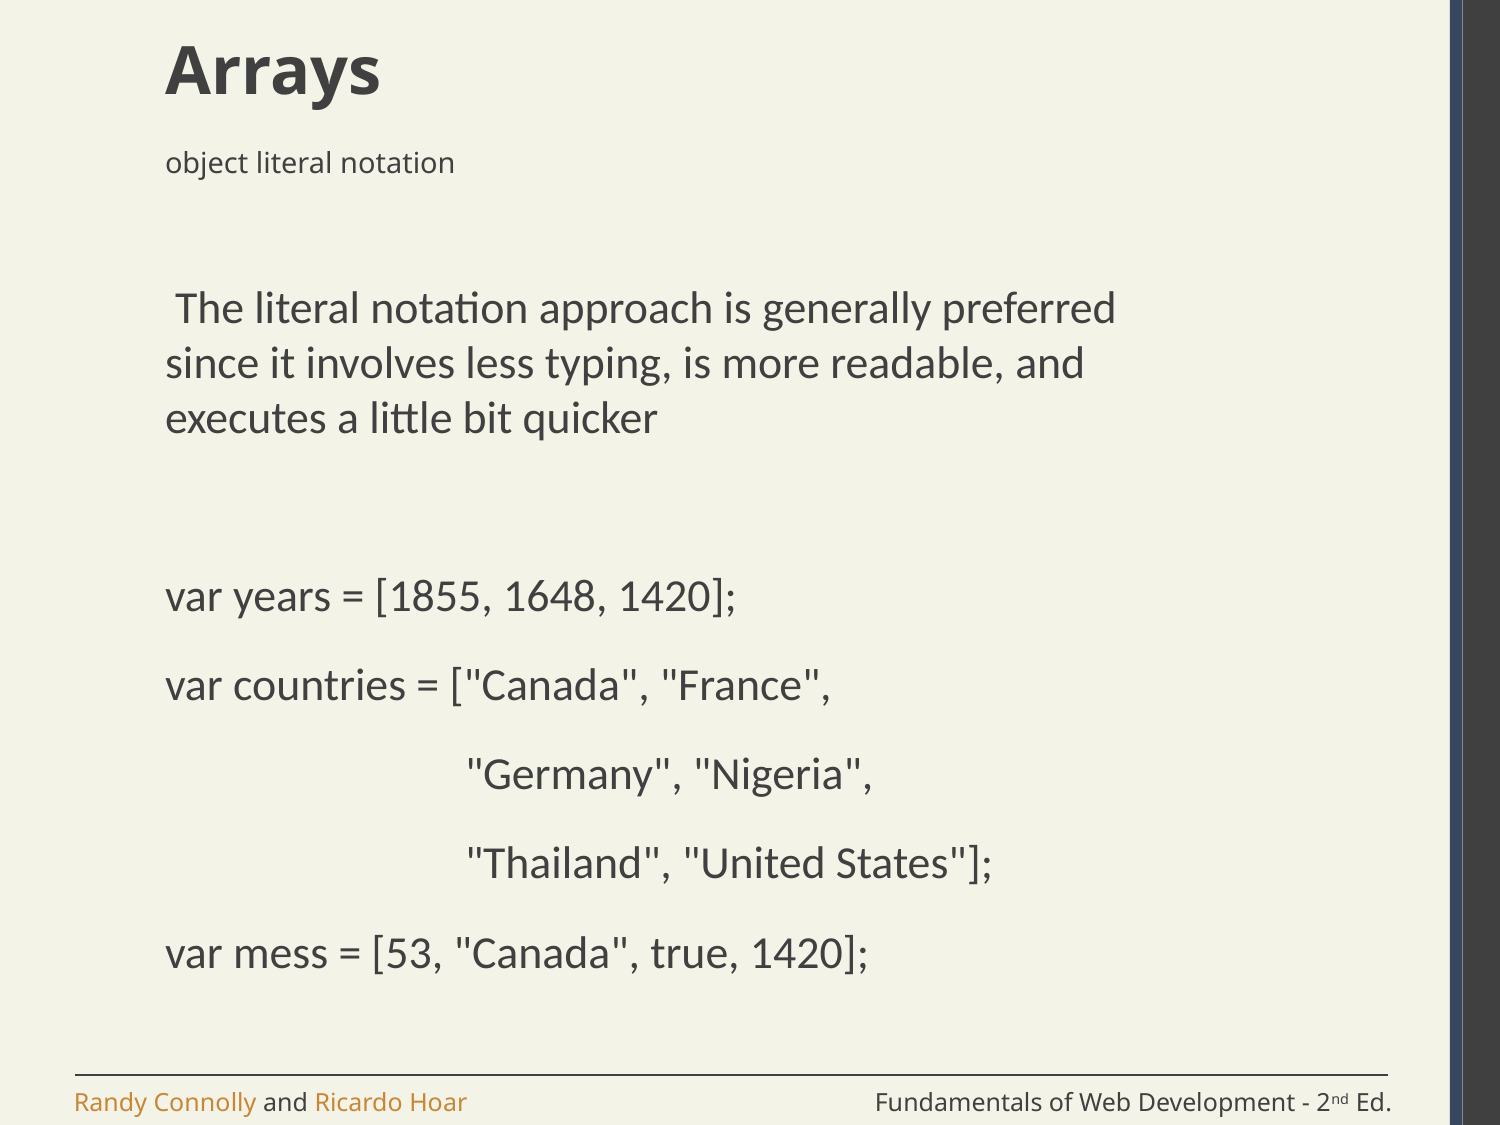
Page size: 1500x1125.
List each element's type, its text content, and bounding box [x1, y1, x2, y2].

list object literal notation [150, 137, 1200, 188]
list The literal notation approach is generally preferred since it involves less typing, is more readable, and executes a little bit quicker var years = [1855, 1648, 1420]; var countries = ["Canada", "France", "Germany", "Nigeria", "Thailand", "United States"]; var mess = [53, "Canada", true, 1420]; [150, 270, 1200, 1013]
title Arrays [150, 20, 1425, 188]
